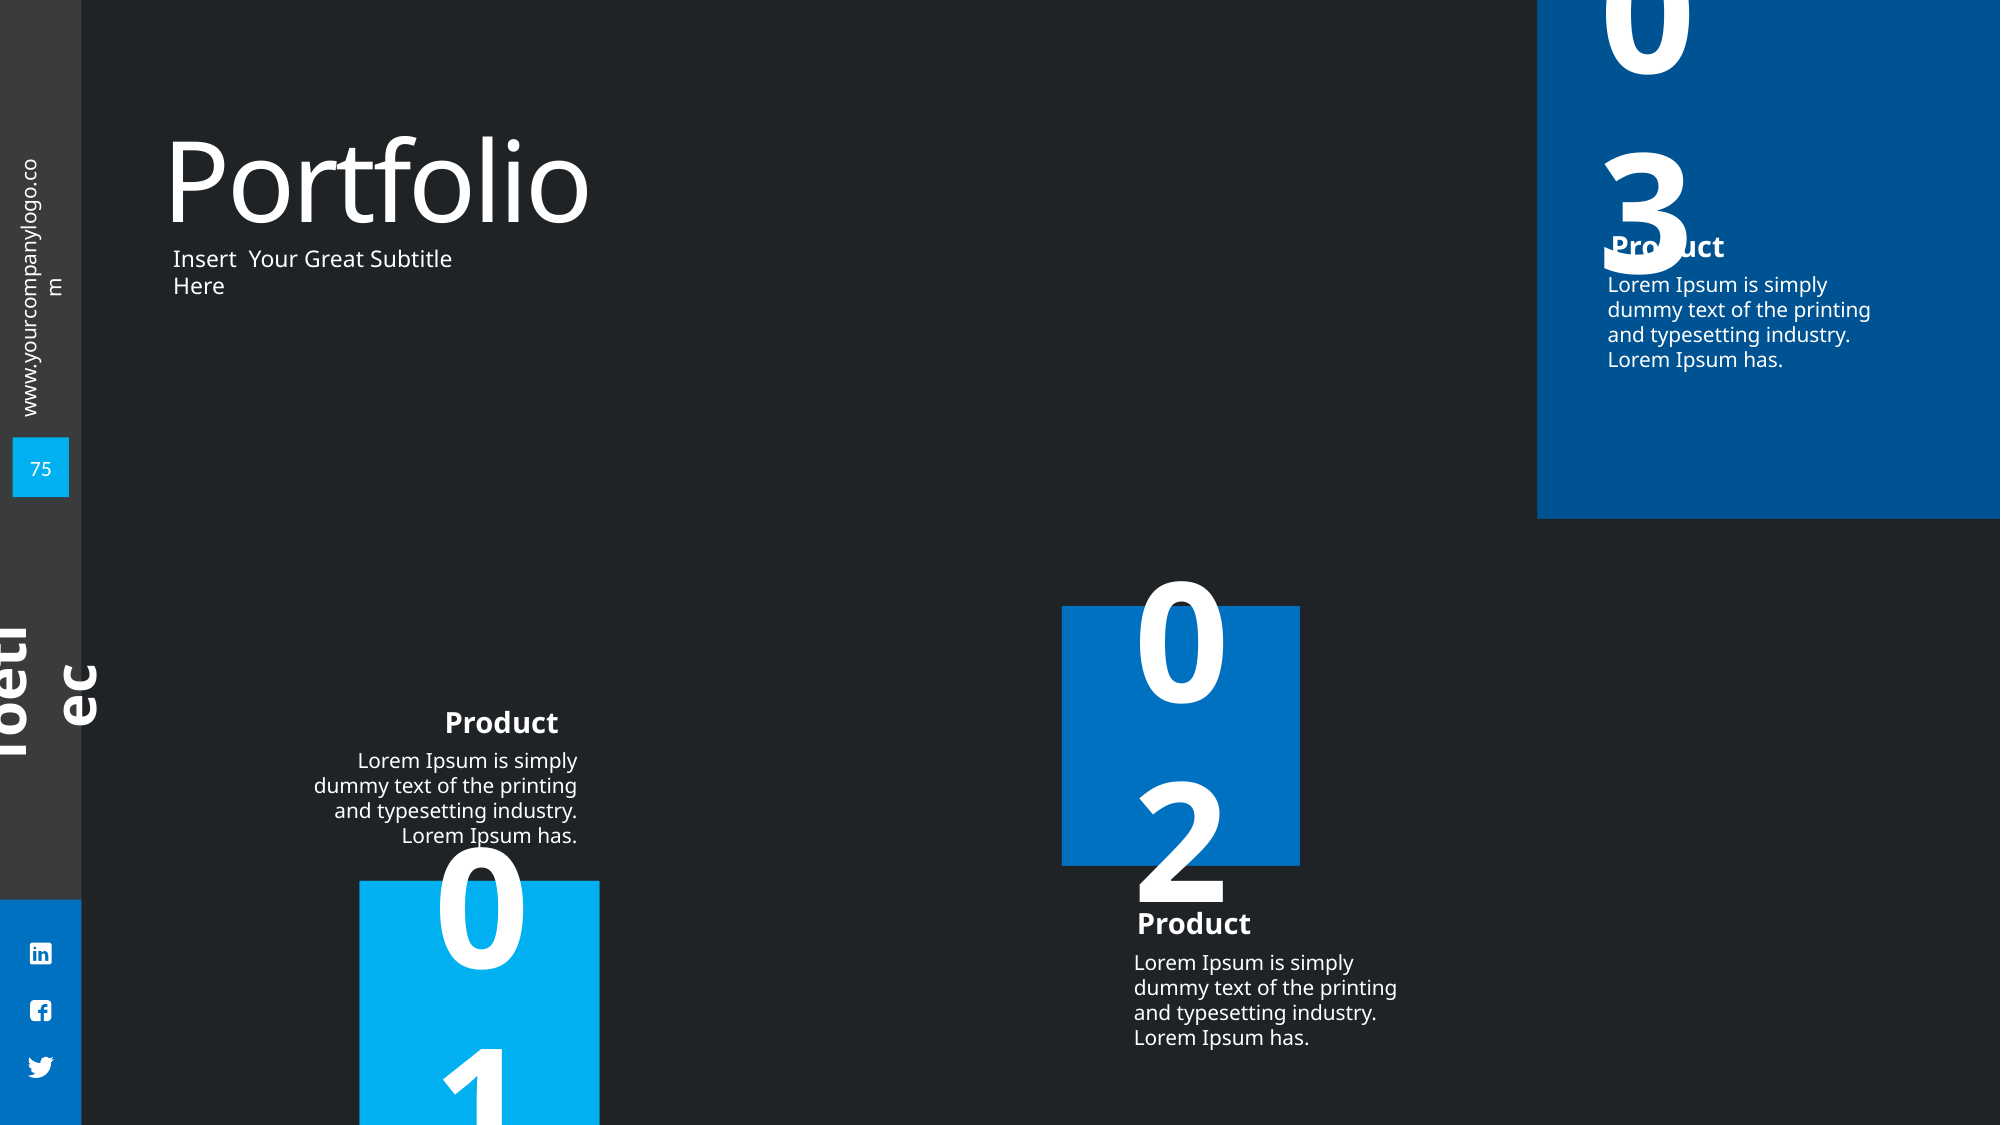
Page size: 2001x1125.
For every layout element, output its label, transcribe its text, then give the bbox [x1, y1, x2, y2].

text_box Portfolio [147, 117, 1062, 239]
text_box Product [1121, 886, 1359, 959]
text_box [1062, 607, 1301, 867]
text_box Lorem Ipsum is simply dummy text of the printing and typesetting industry. Lorem Ipsum has. [300, 743, 582, 853]
text_box 03 [1564, 28, 1729, 186]
text_box Product [1595, 208, 1832, 282]
text_box Lorem Ipsum is simply dummy text of the printing and typesetting industry. Lorem Ipsum has. [1129, 945, 1412, 1054]
text_box Insert Your Great Subtitle Here [158, 237, 512, 307]
picture [599, 0, 2000, 1125]
text_box Product [345, 685, 582, 743]
text_box 02 [1107, 657, 1254, 815]
text_box Lorem Ipsum is simply dummy text of the printing and typesetting industry. Lorem Ipsum has. [1603, 267, 1886, 377]
slide_number 75 [12, 437, 69, 498]
text_box [359, 880, 599, 1125]
text_box 01 [407, 922, 555, 1081]
text_box [1538, 0, 2000, 518]
